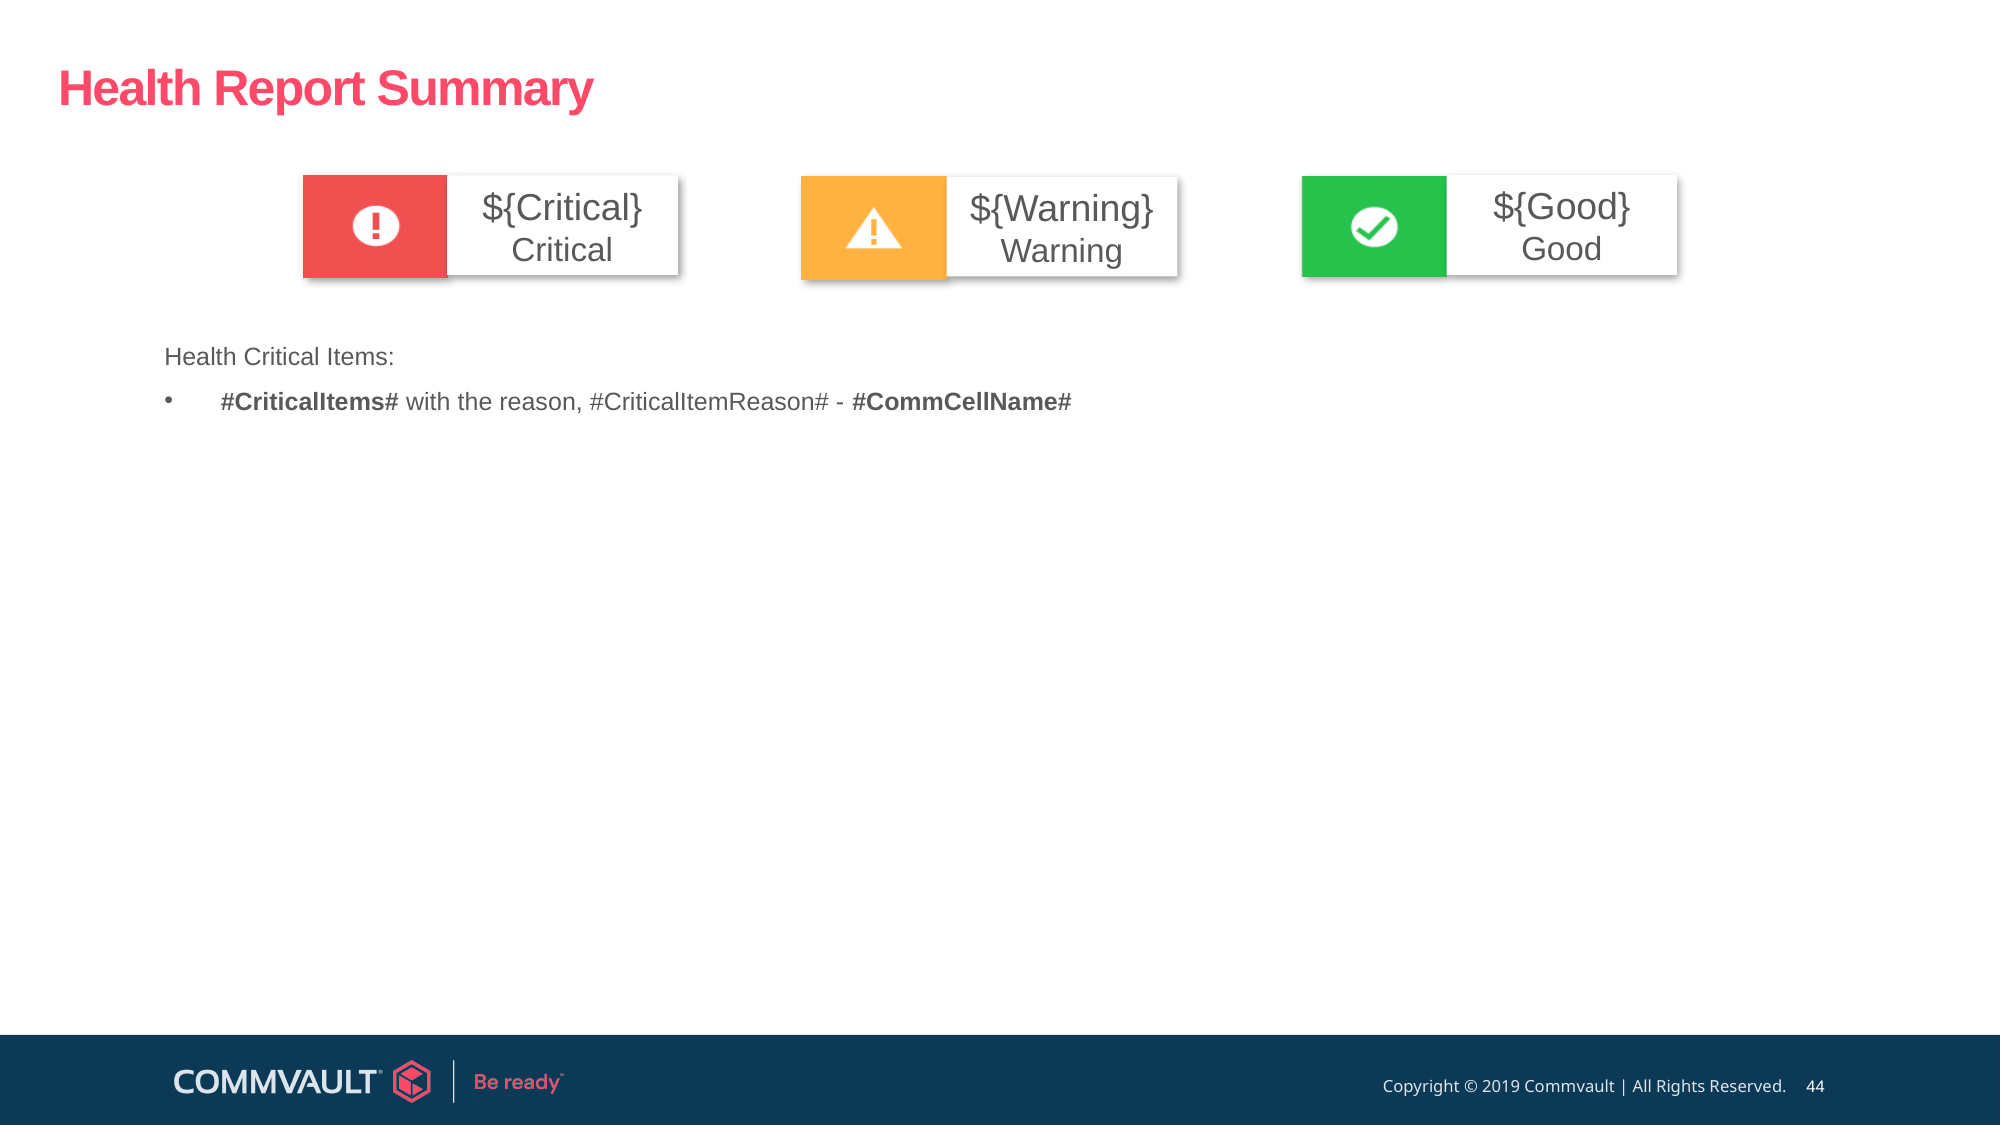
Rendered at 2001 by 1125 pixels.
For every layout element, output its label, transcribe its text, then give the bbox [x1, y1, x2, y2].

title Health Report Summary [58, 46, 1709, 117]
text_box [303, 175, 678, 278]
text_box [801, 176, 1178, 280]
slide_number 44 [1790, 1051, 1825, 1097]
picture [174, 1060, 564, 1103]
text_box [1301, 175, 1678, 277]
text_box Health Critical Items: #CriticalItems# with the reason, #CriticalItemReason# - #CommCellName# [149, 333, 1870, 423]
